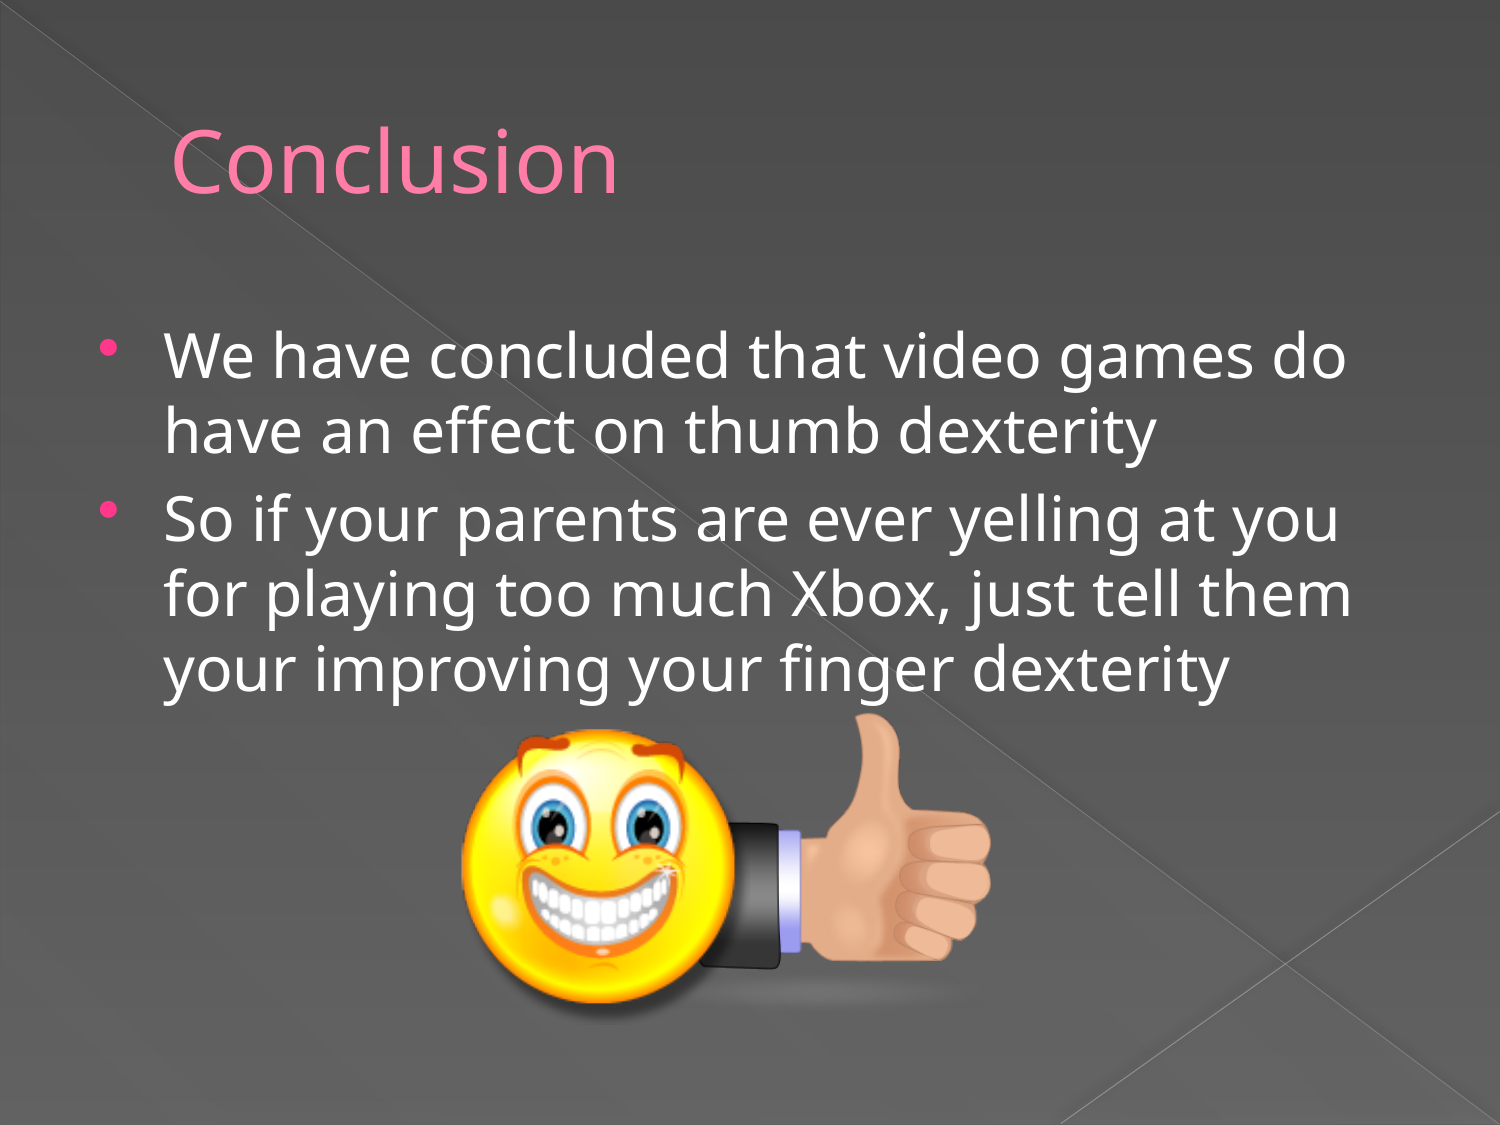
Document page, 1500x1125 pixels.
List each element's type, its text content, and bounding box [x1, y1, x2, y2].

list We have concluded that video games do have an effect on thumb dexterity So if your parents are ever yelling at you for playing too much Xbox, just tell them your improving your finger dexterity [75, 308, 1425, 1059]
picture [449, 687, 1001, 1026]
title Conclusion [75, 43, 1425, 274]
